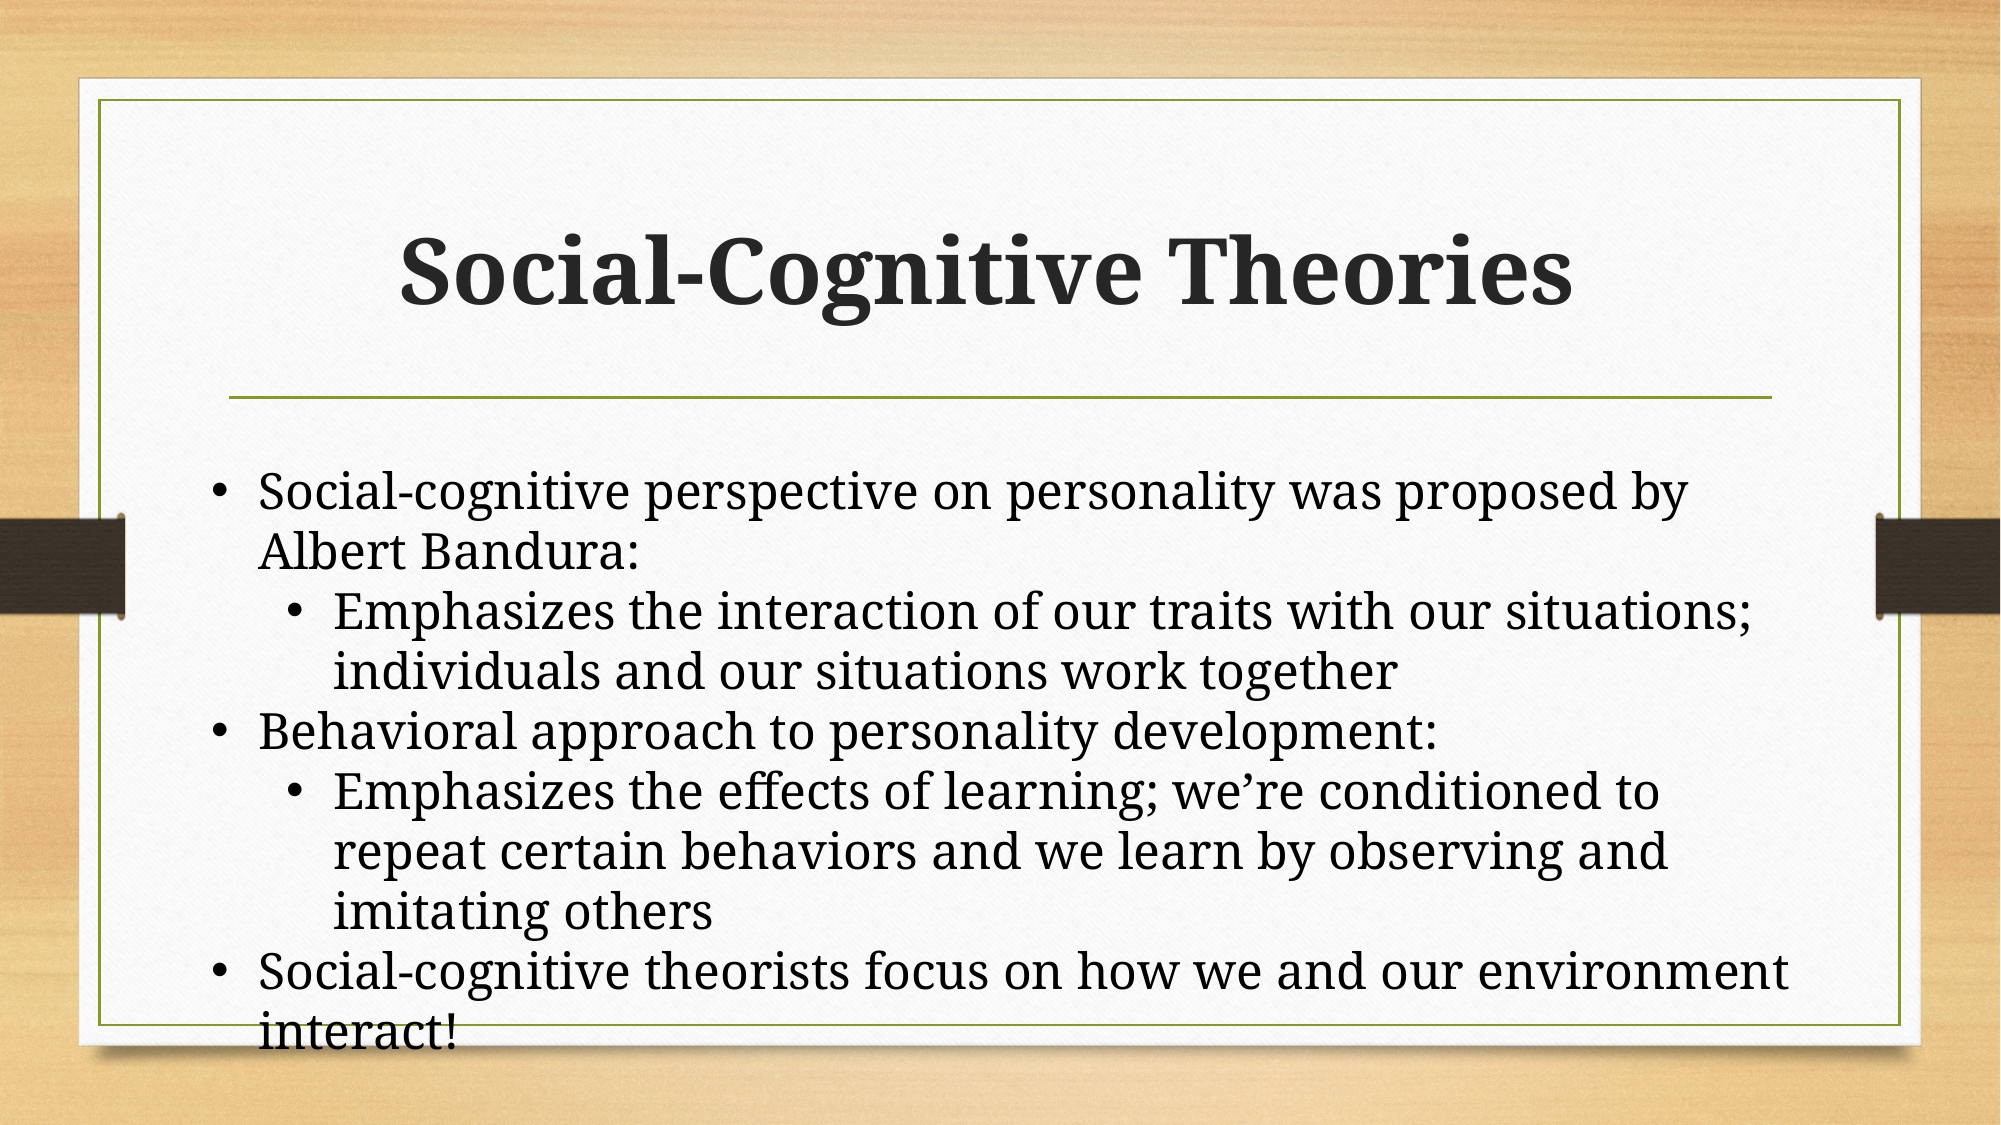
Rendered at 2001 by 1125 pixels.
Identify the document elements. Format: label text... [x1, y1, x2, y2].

picture [0, 0, 2001, 1125]
title Social-Cognitive Theories [212, 161, 1788, 375]
text_box Social-cognitive perspective on personality was proposed by Albert Bandura: Emphasizes the interaction of our traits with our situations; individuals and our situations work together Behavioral approach to personality development: Emphasizes the effects of learning; we’re conditioned to repeat certain behaviors and we learn by observing and imitating others Social-cognitive theorists focus on how we and our environment interact! [196, 452, 1841, 1125]
